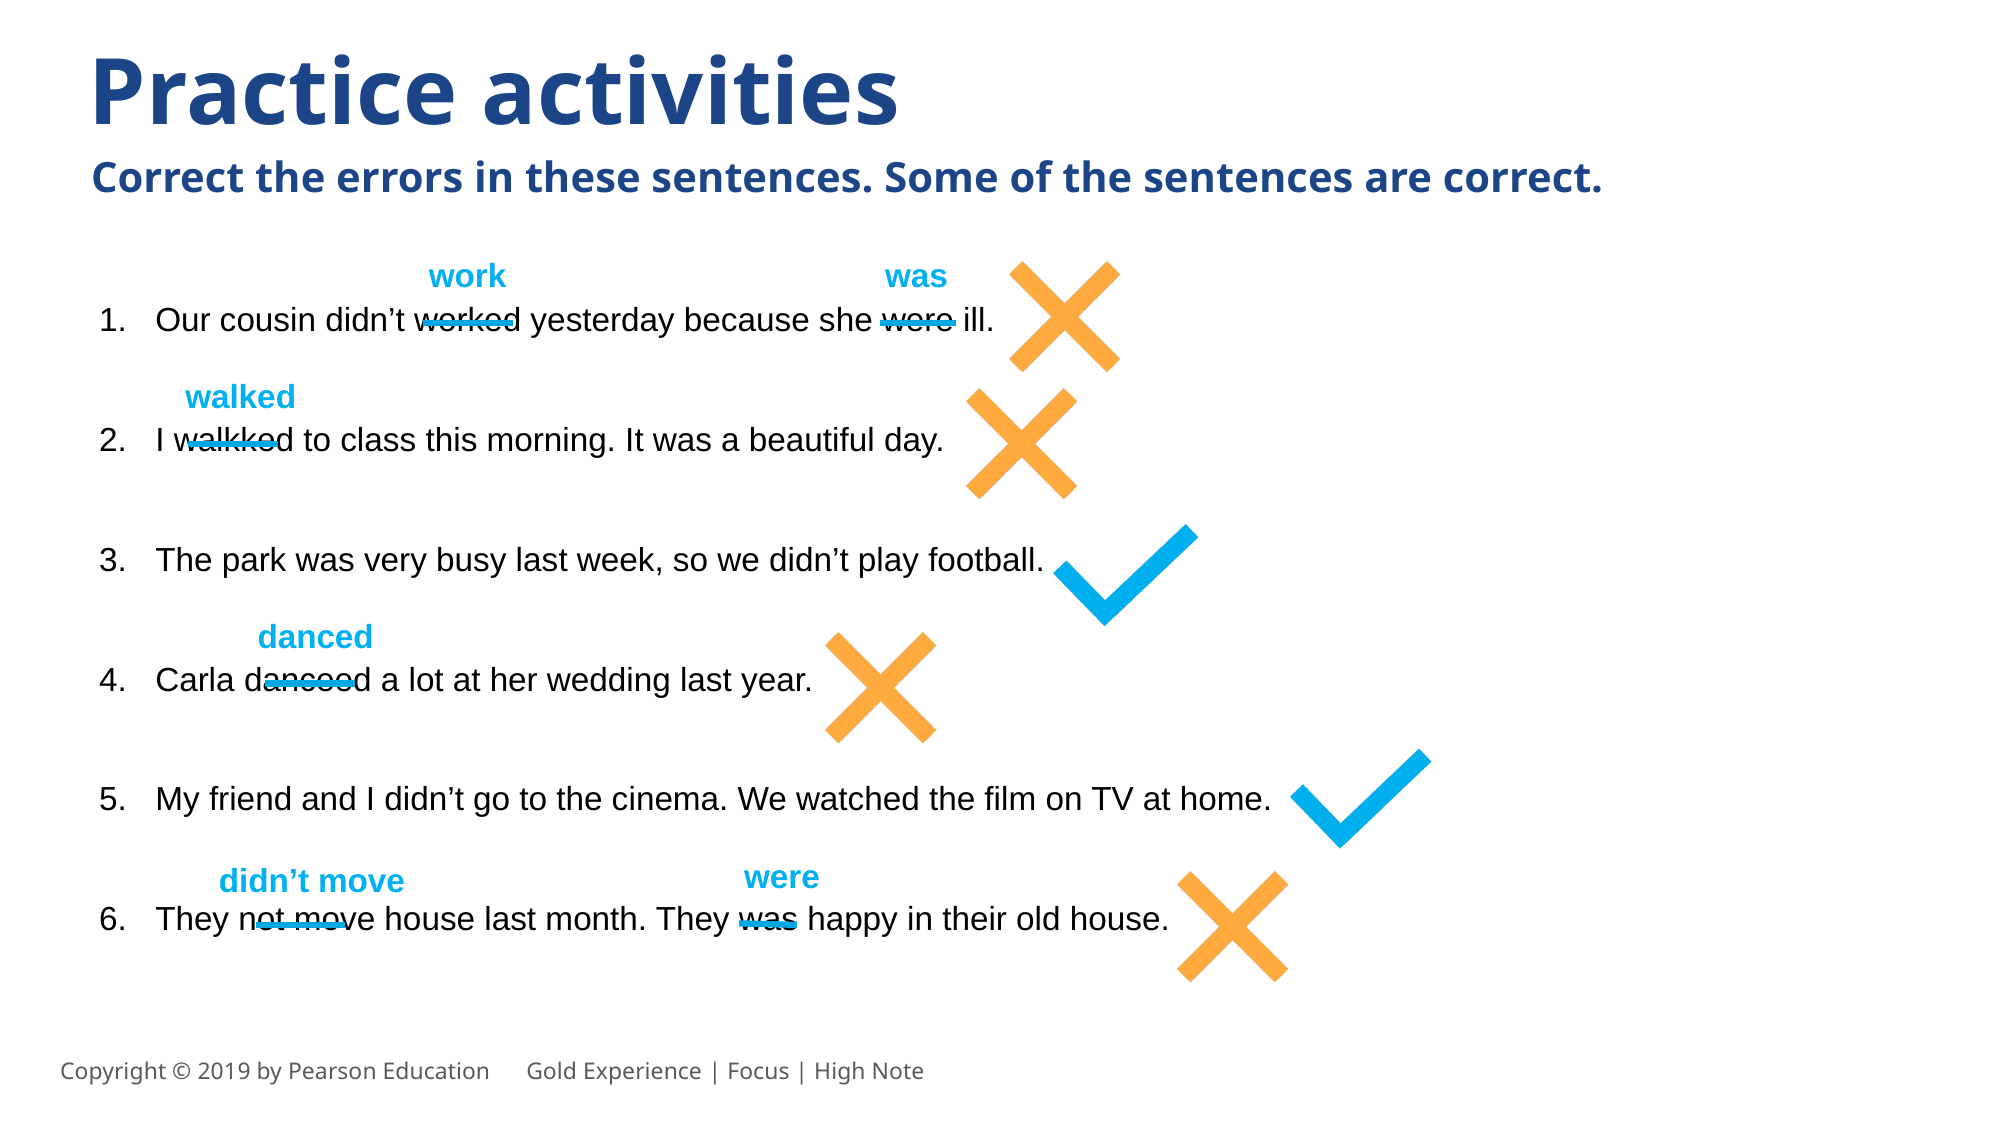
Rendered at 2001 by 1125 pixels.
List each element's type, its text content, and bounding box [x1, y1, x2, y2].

text_box were [729, 847, 839, 903]
picture [804, 612, 956, 764]
text_box work [414, 246, 522, 302]
footer Copyright © 2019 by Pearson Education Gold Experience | Focus | High Note [45, 1040, 1084, 1101]
picture [946, 240, 1201, 650]
text_box danced [243, 607, 389, 663]
text_box Practice activities [73, 37, 1181, 169]
text_box Our cousin didn’t worked yesterday because she were ill. I walkked to class this morning. It was a beautiful day. The park was very busy last week, so we didn’t play football. Carla danceed a lot at her wedding last year. My friend and I didn’t go to the cinema. We watched the film on TV at home. They not move house last month. They was happy in their old house. [84, 251, 1960, 945]
text_box didn’t move [204, 851, 421, 907]
text_box was [870, 246, 980, 302]
text_box Correct the errors in these sentences. Some of the sentences are correct. [76, 148, 1960, 217]
text_box walked [170, 368, 312, 423]
picture [1156, 724, 1435, 1002]
